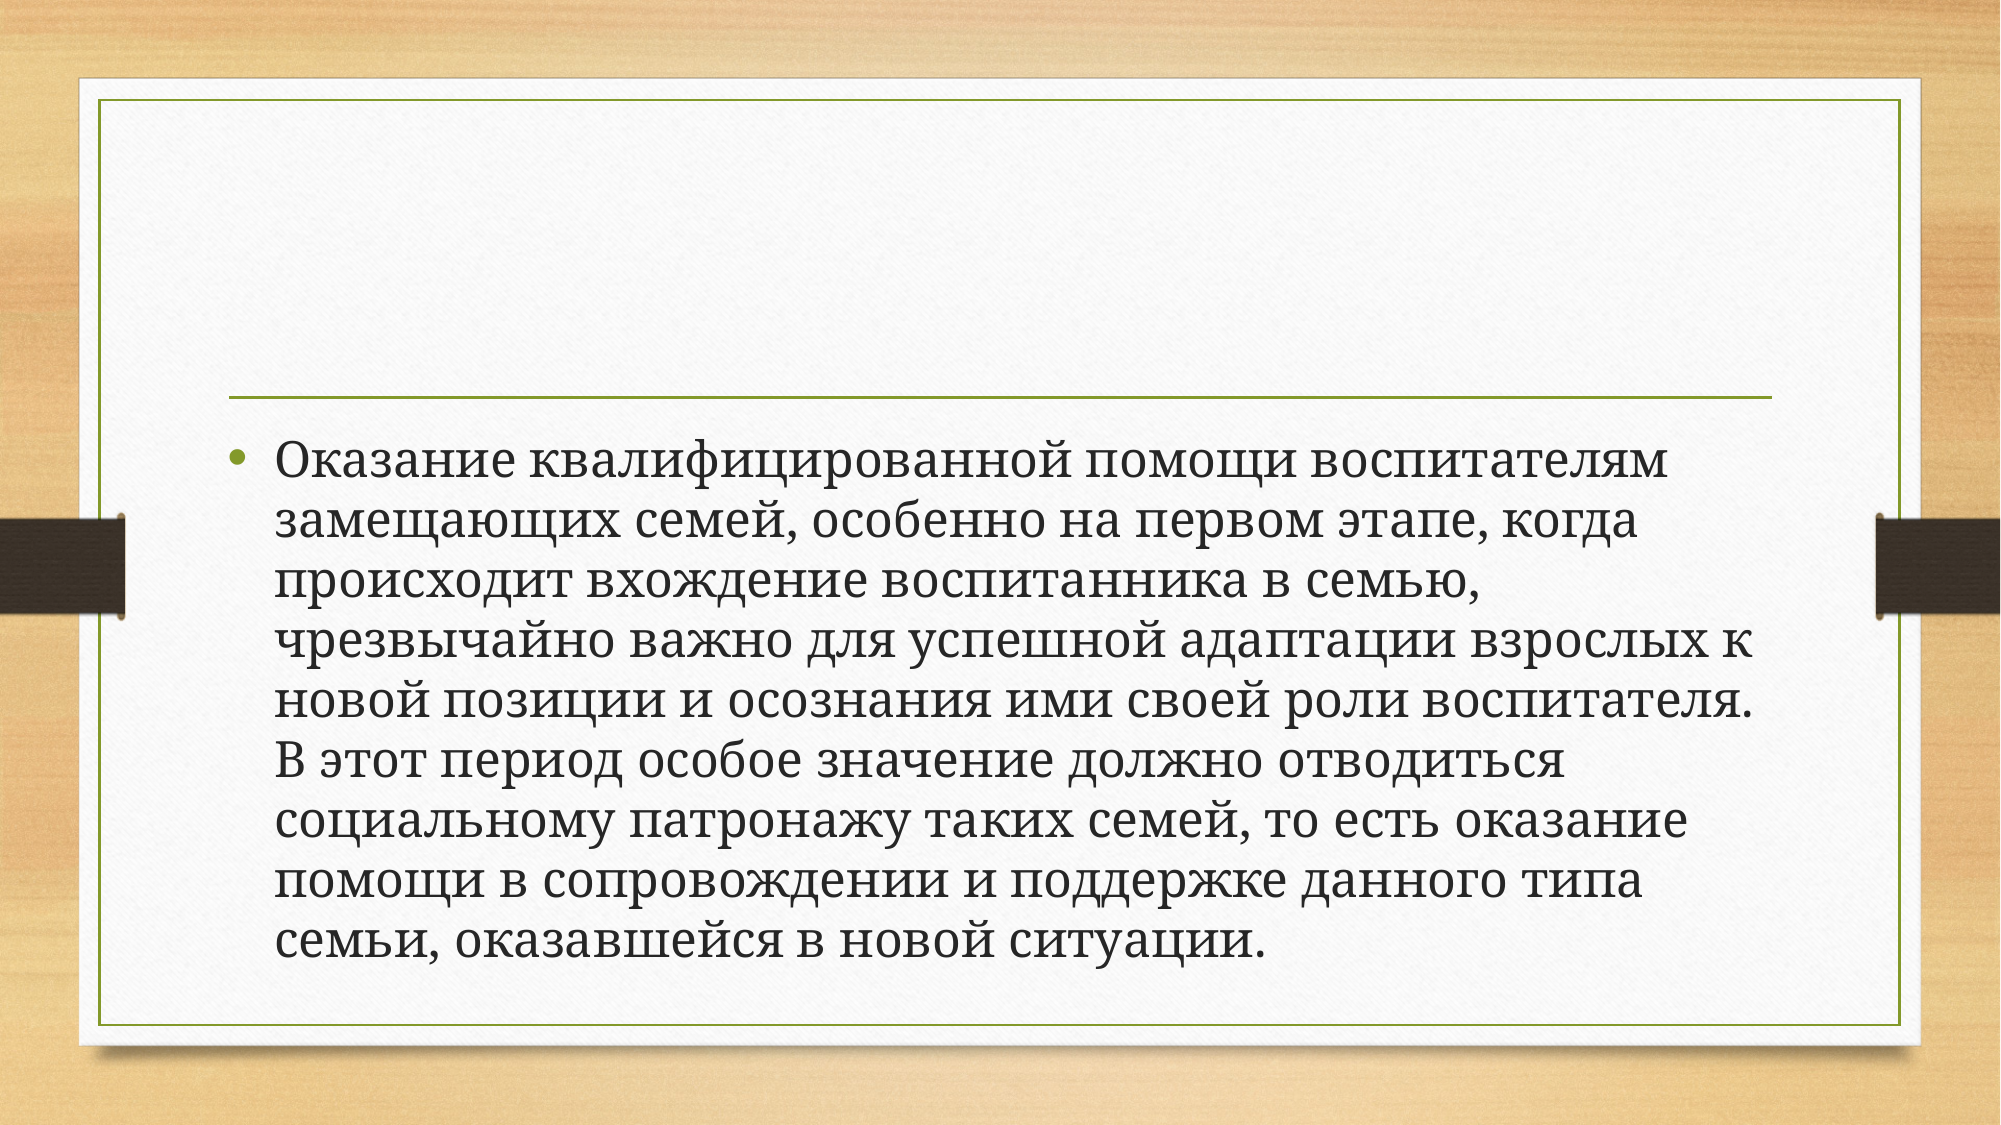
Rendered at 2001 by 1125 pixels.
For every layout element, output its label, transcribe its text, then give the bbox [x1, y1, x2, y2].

picture [0, 0, 2001, 1125]
list Оказание квалифицированной помощи воспитателям замещающих семей, особенно на первом этапе, когда происходит вхождение воспитанника в семью, чрезвычайно важно для успешной адаптации взрослых к новой позиции и осознания ими своей роли воспитателя. В этот период особое значение должно отводиться социальному патронажу таких семей, то есть оказание помощи в сопровождении и поддержке данного типа семьи, оказавшейся в новой ситуации. [212, 419, 1788, 964]
